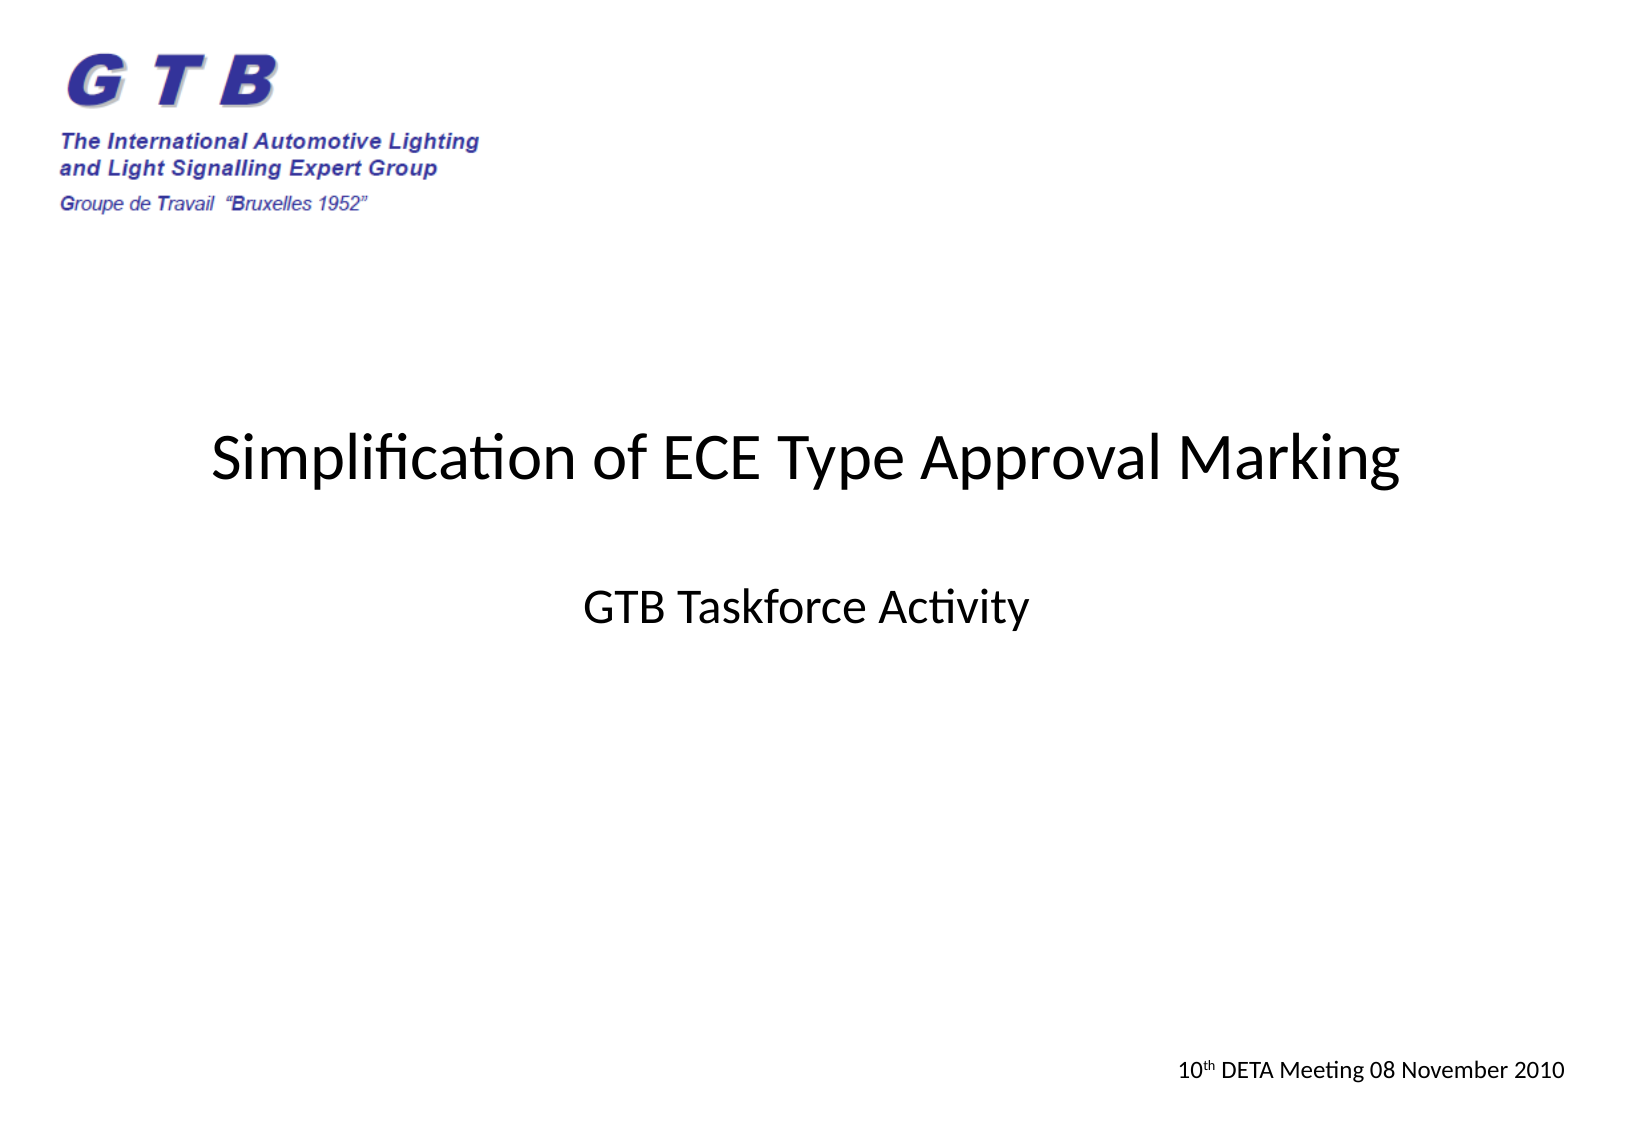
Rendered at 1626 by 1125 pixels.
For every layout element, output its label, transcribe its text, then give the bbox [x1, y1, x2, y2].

text_box Simplification of ECE Type Approval Marking GTB Taskforce Activity 10th DETA Meeting 08 November 2010 [32, 405, 1581, 1091]
picture [44, 42, 495, 232]
